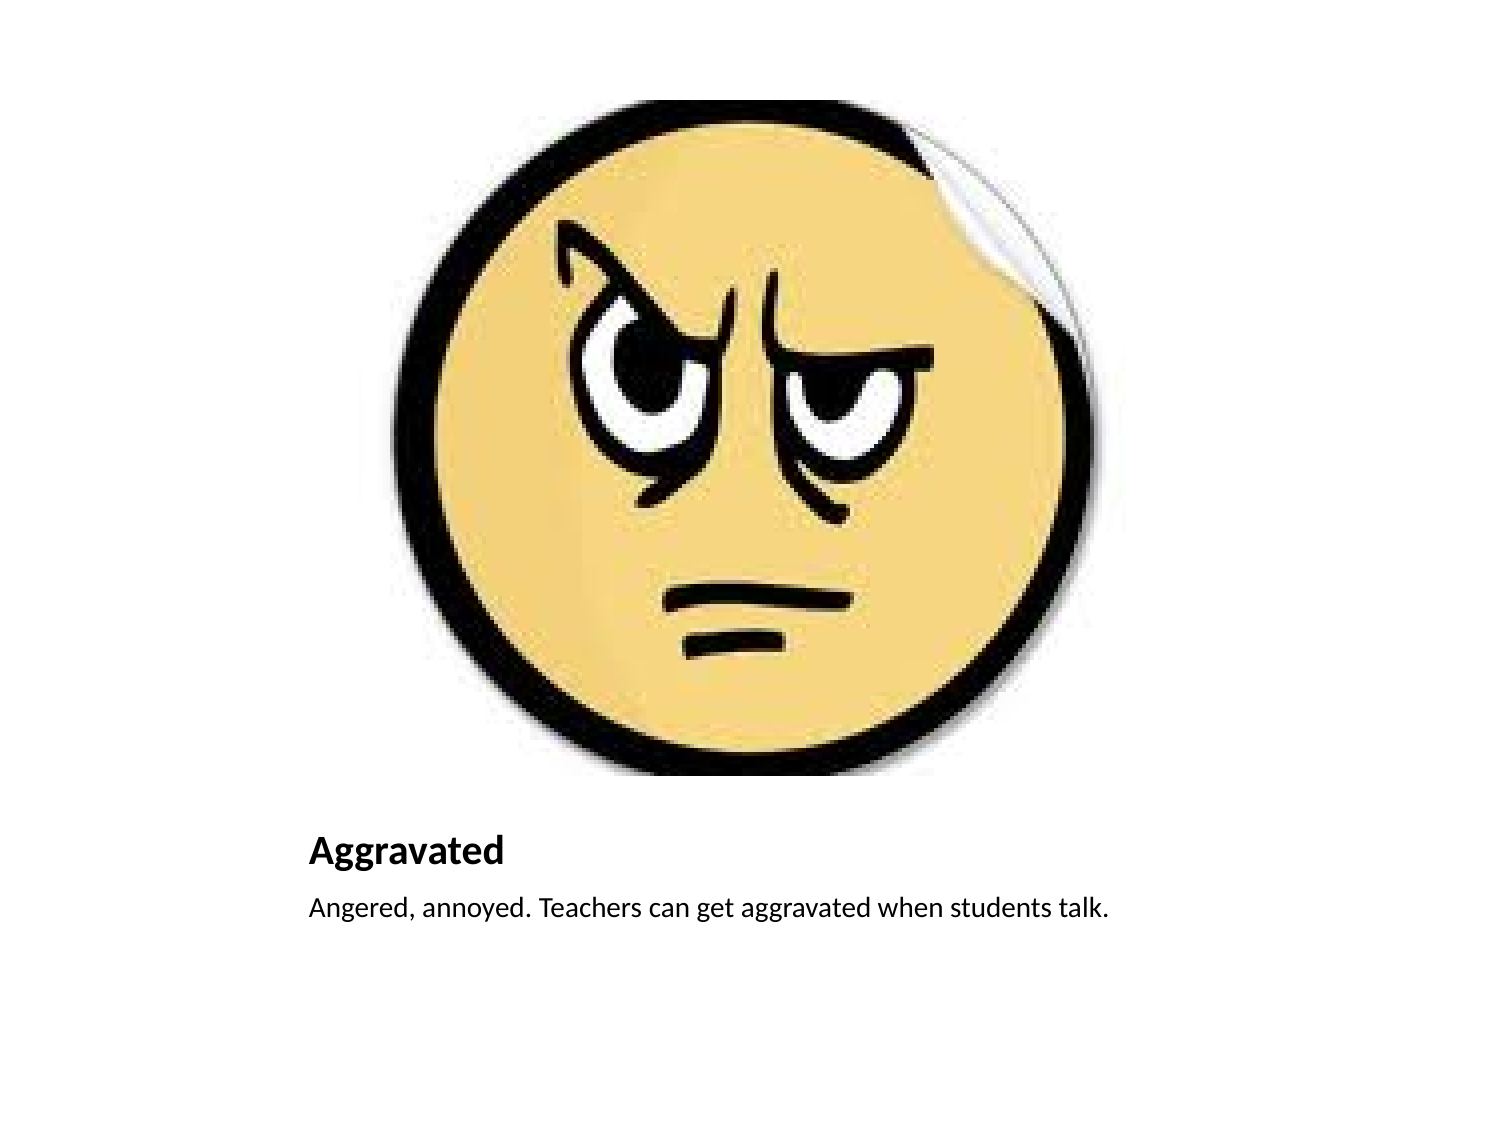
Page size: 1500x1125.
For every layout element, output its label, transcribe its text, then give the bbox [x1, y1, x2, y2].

list Angered, annoyed. Teachers can get aggravated when students talk. [294, 880, 1194, 1013]
title Aggravated [294, 787, 1194, 880]
picture [293, 100, 1195, 776]
